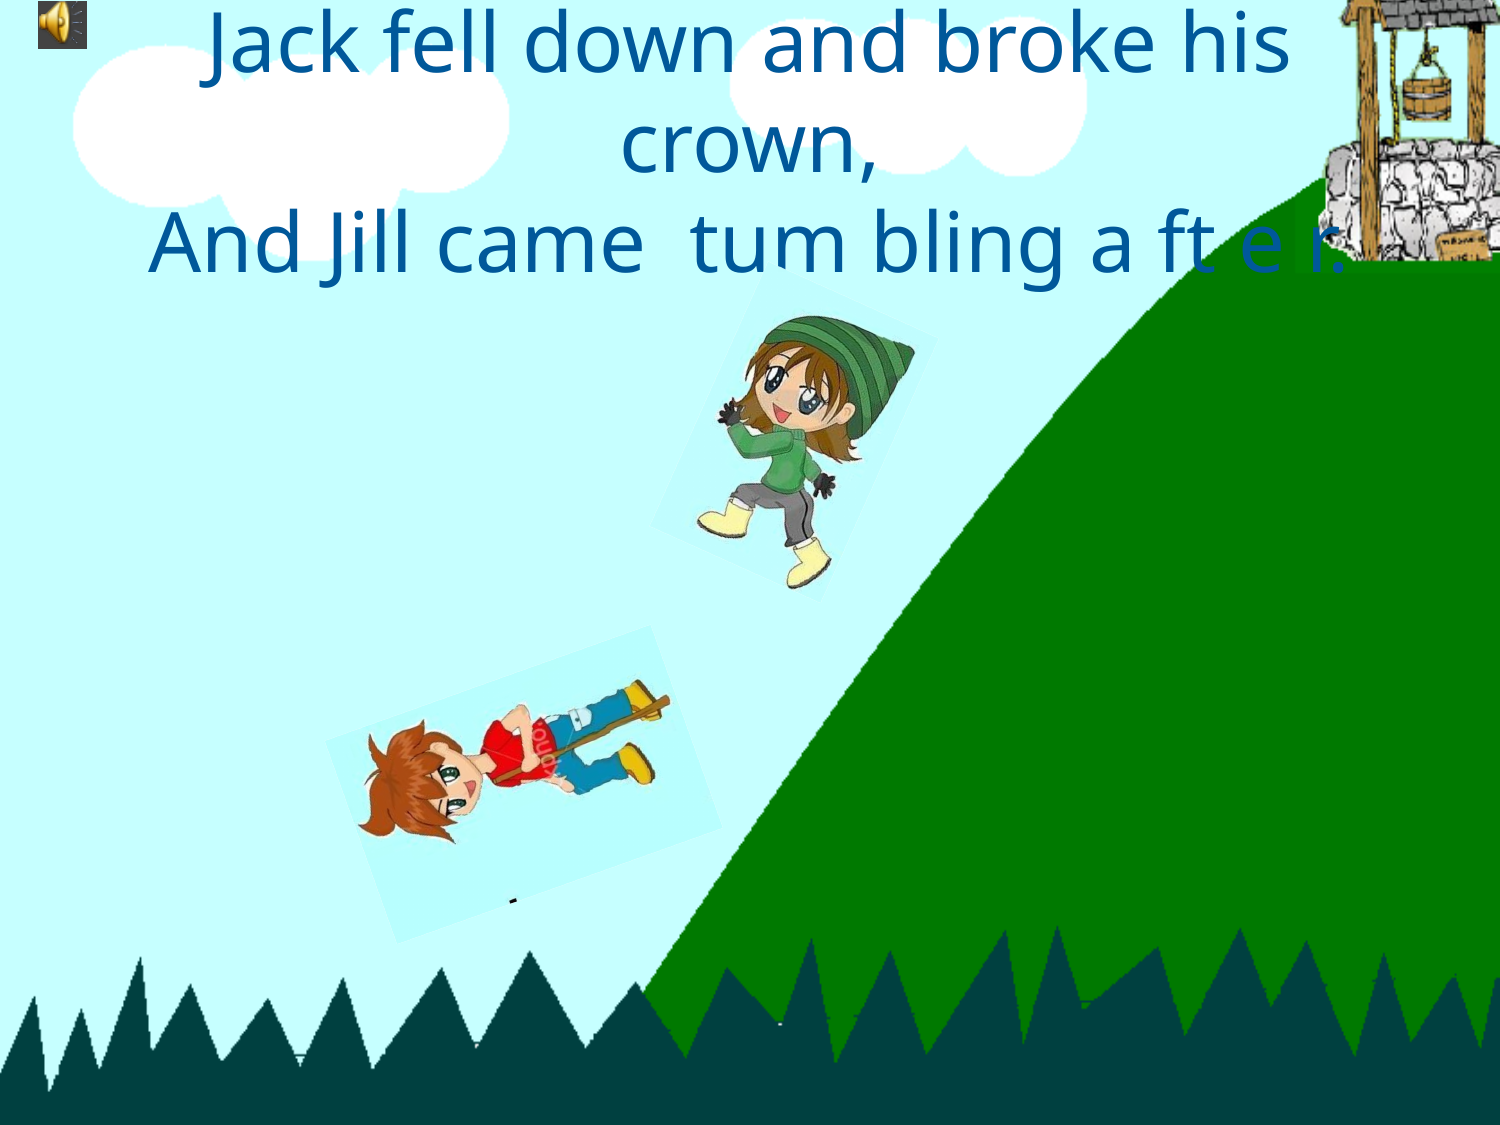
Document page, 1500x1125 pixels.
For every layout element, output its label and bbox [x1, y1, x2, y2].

picture [415, 611, 632, 958]
picture [699, 287, 888, 577]
picture [37, 0, 88, 51]
list [0, 0, 1500, 1125]
